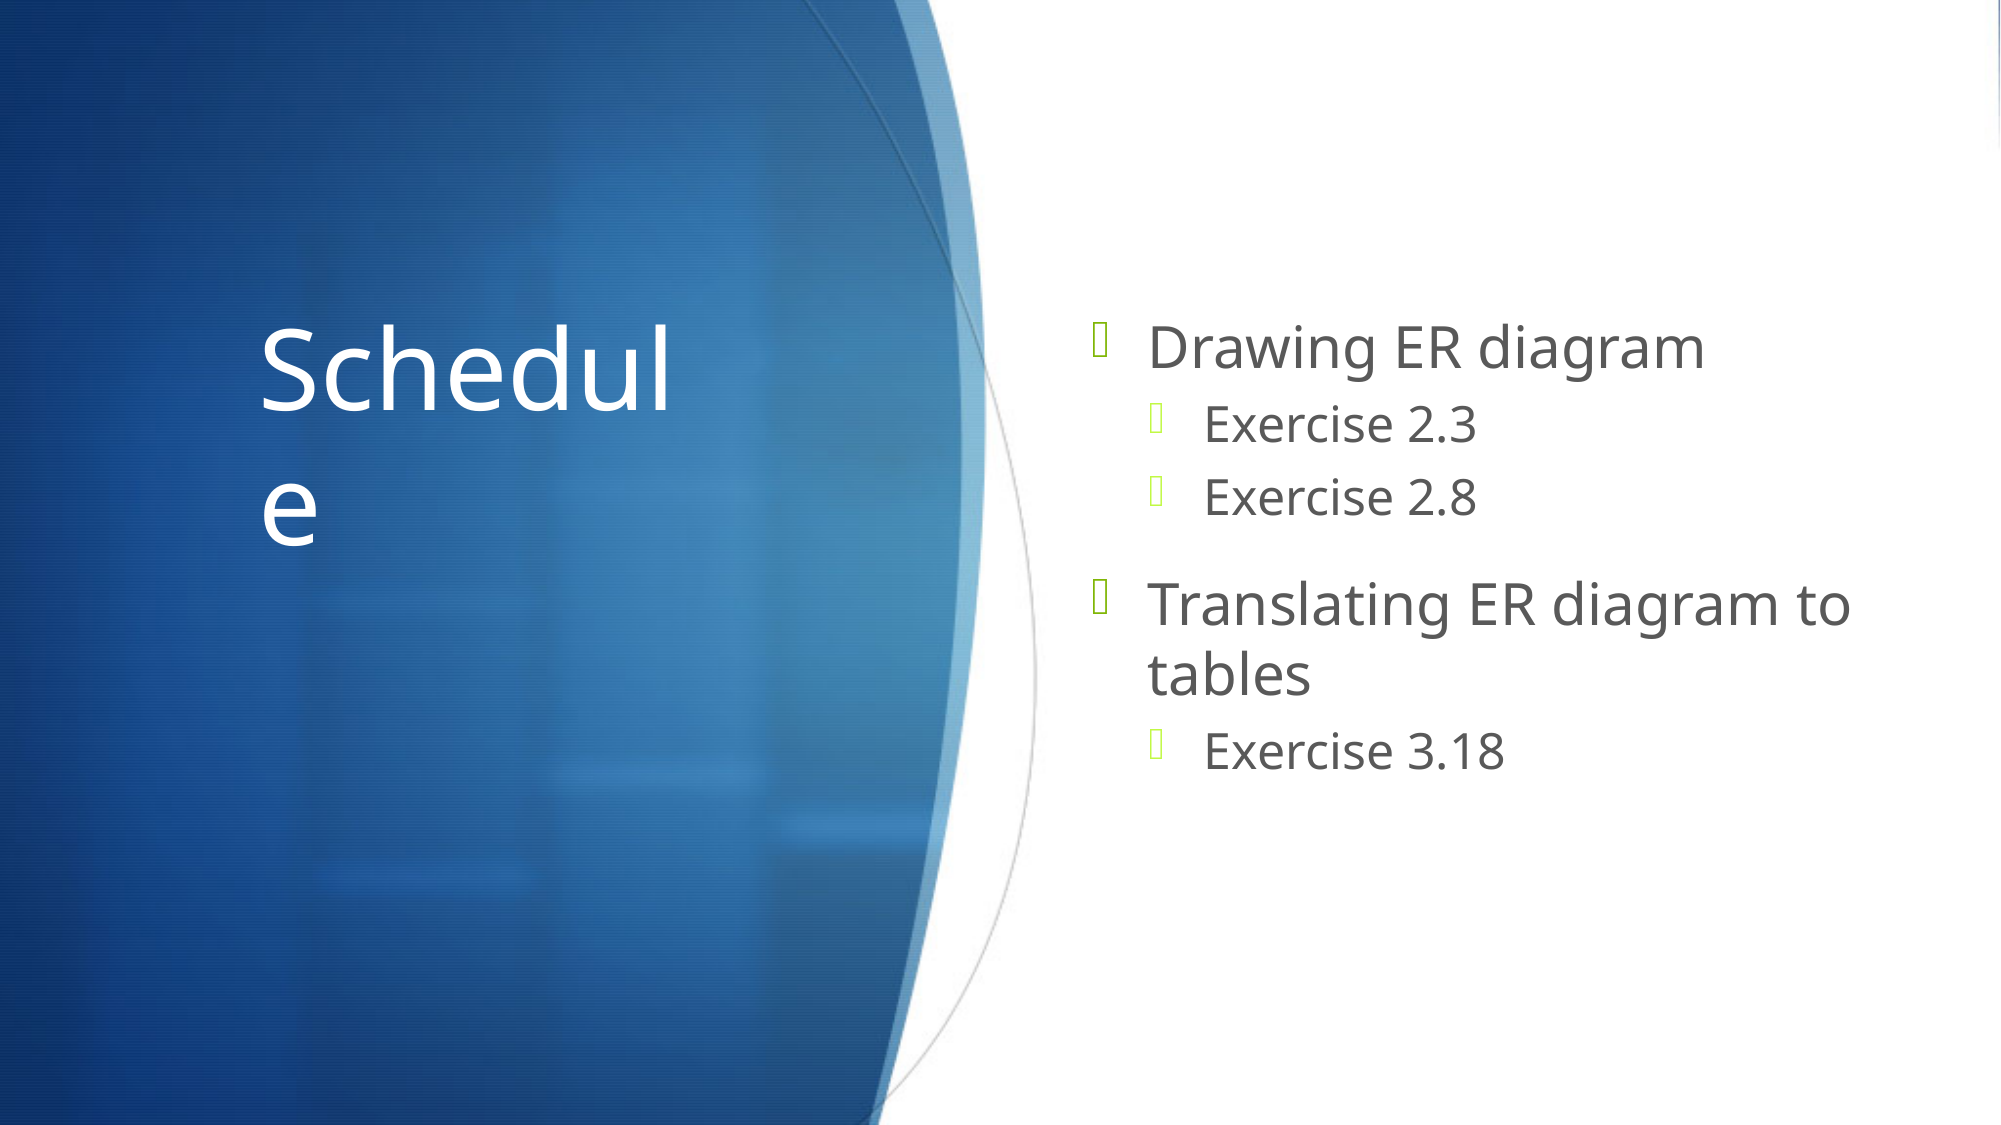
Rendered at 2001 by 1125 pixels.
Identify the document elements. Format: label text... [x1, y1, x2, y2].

picture [0, 0, 2001, 1125]
list Drawing ER diagram Exercise 2.3 Exercise 2.8 Translating ER diagram to tables Exercise 3.18 [1076, 302, 2000, 1125]
title Schedule [243, 443, 723, 576]
